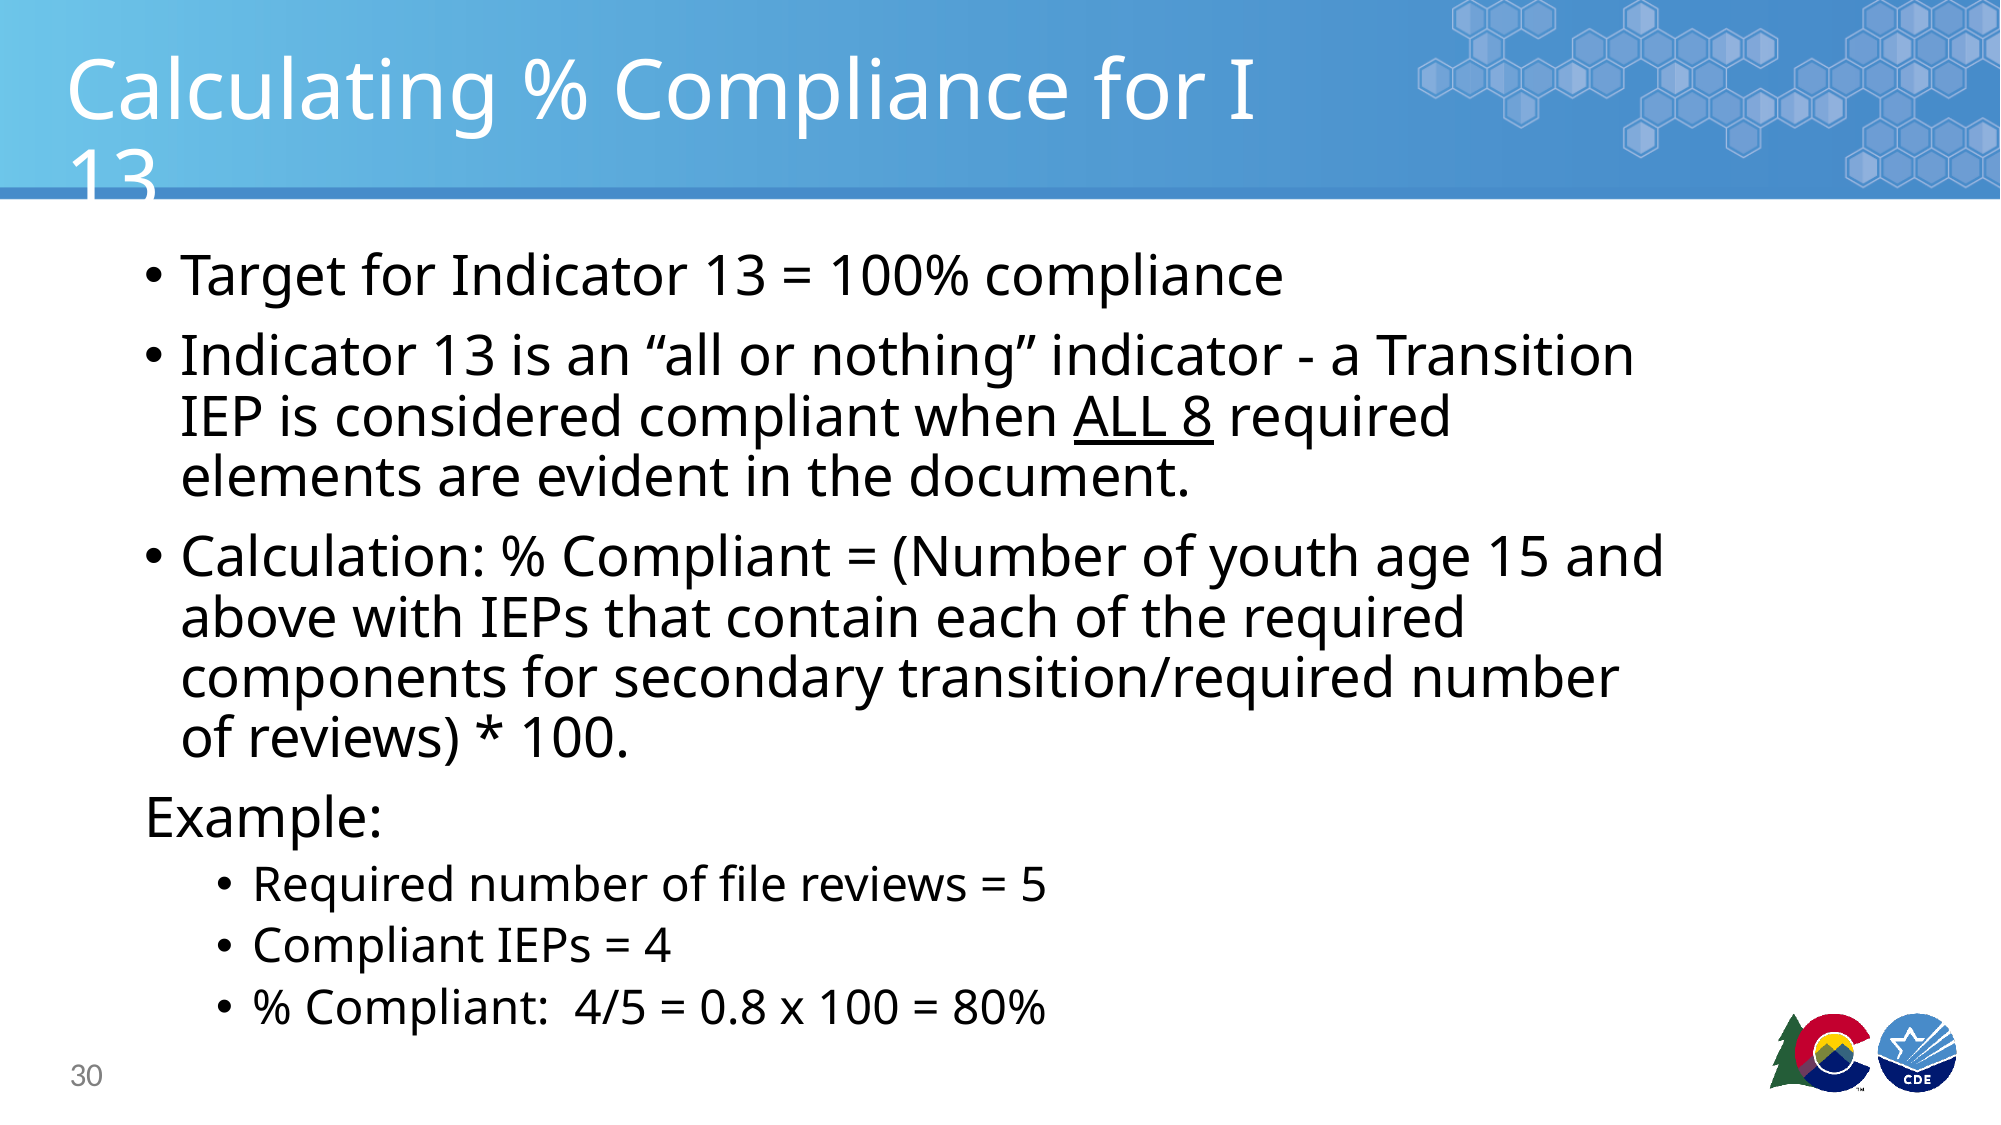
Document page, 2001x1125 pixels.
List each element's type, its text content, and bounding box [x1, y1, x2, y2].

picture [0, 0, 2000, 200]
slide_number 30 [54, 1042, 505, 1103]
list Target for Indicator 13 = 100% compliance Indicator 13 is an “all or nothing” indicator - a Transition IEP is considered compliant when ALL 8 required elements are evident in the document. Calculation: % Compliant = (Number of youth age 15 and above with IEPs that contain each of the required components for secondary transition/required number of reviews) * 100. Example: Required number of file reviews = 5 Compliant IEPs = 4 % Compliant: 4/5 = 0.8 x 100 = 80% [129, 239, 1701, 1043]
picture [1768, 1012, 1957, 1093]
title Calculating % Compliance for I 13 [65, 47, 1375, 119]
